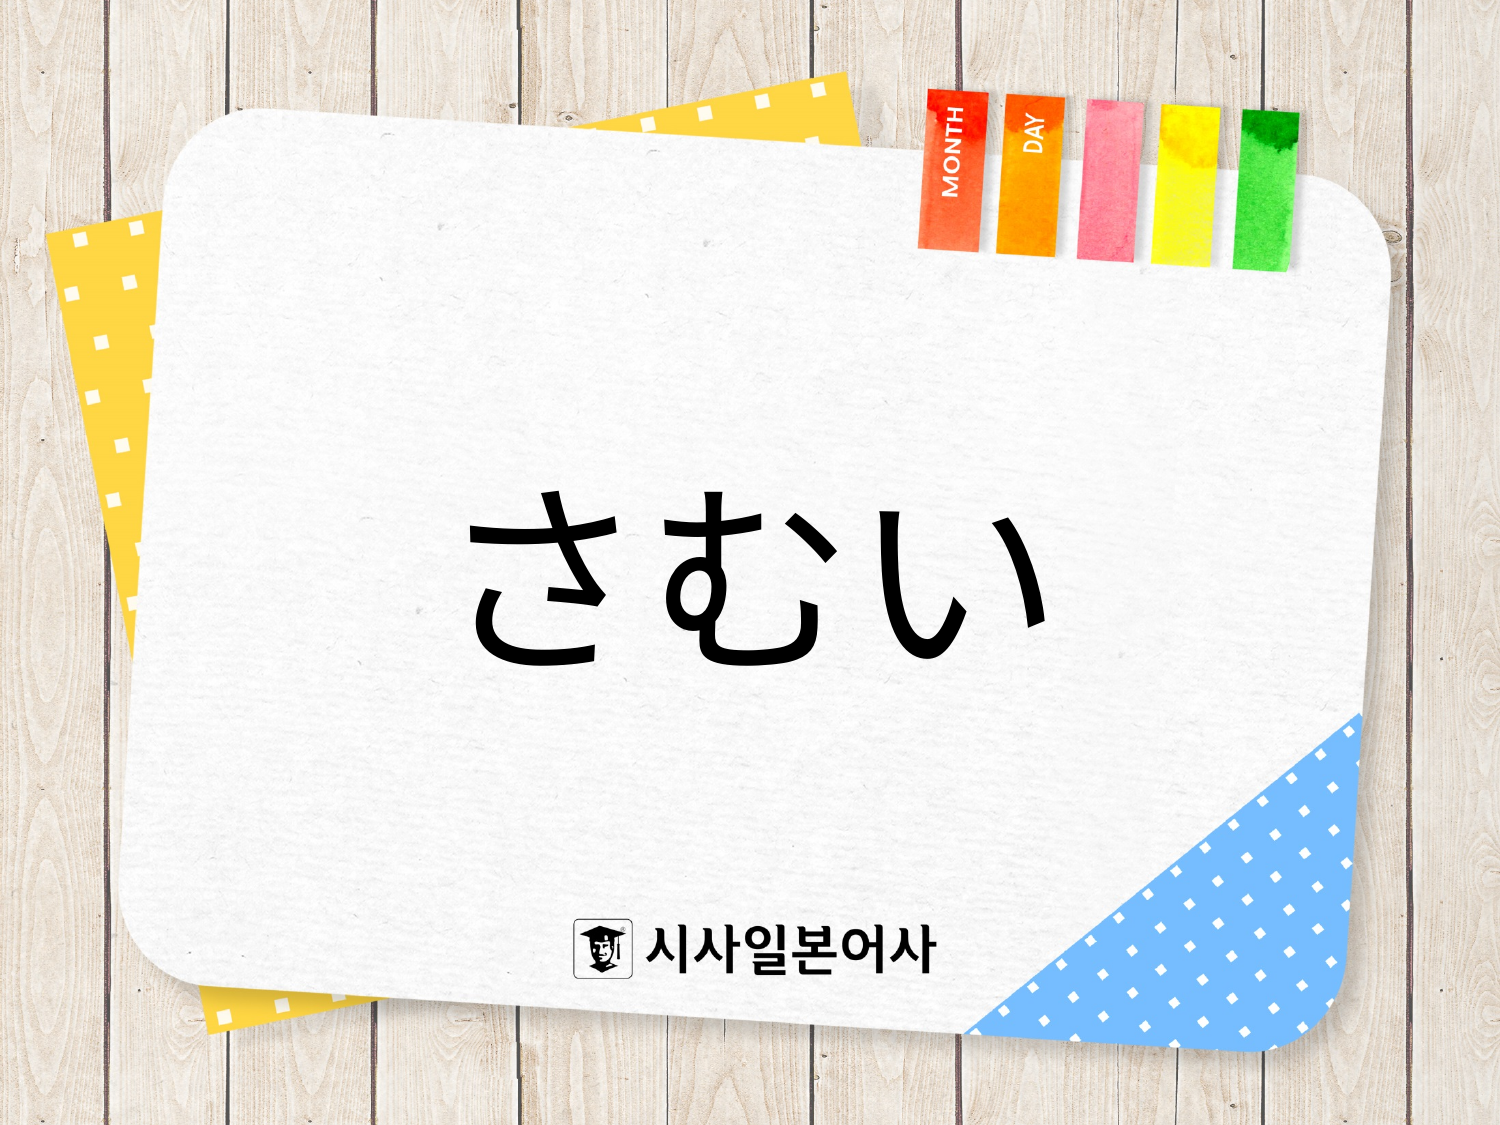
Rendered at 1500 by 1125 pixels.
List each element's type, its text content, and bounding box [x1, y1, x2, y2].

picture [0, 0, 1500, 1125]
title さむい [75, 338, 1425, 811]
